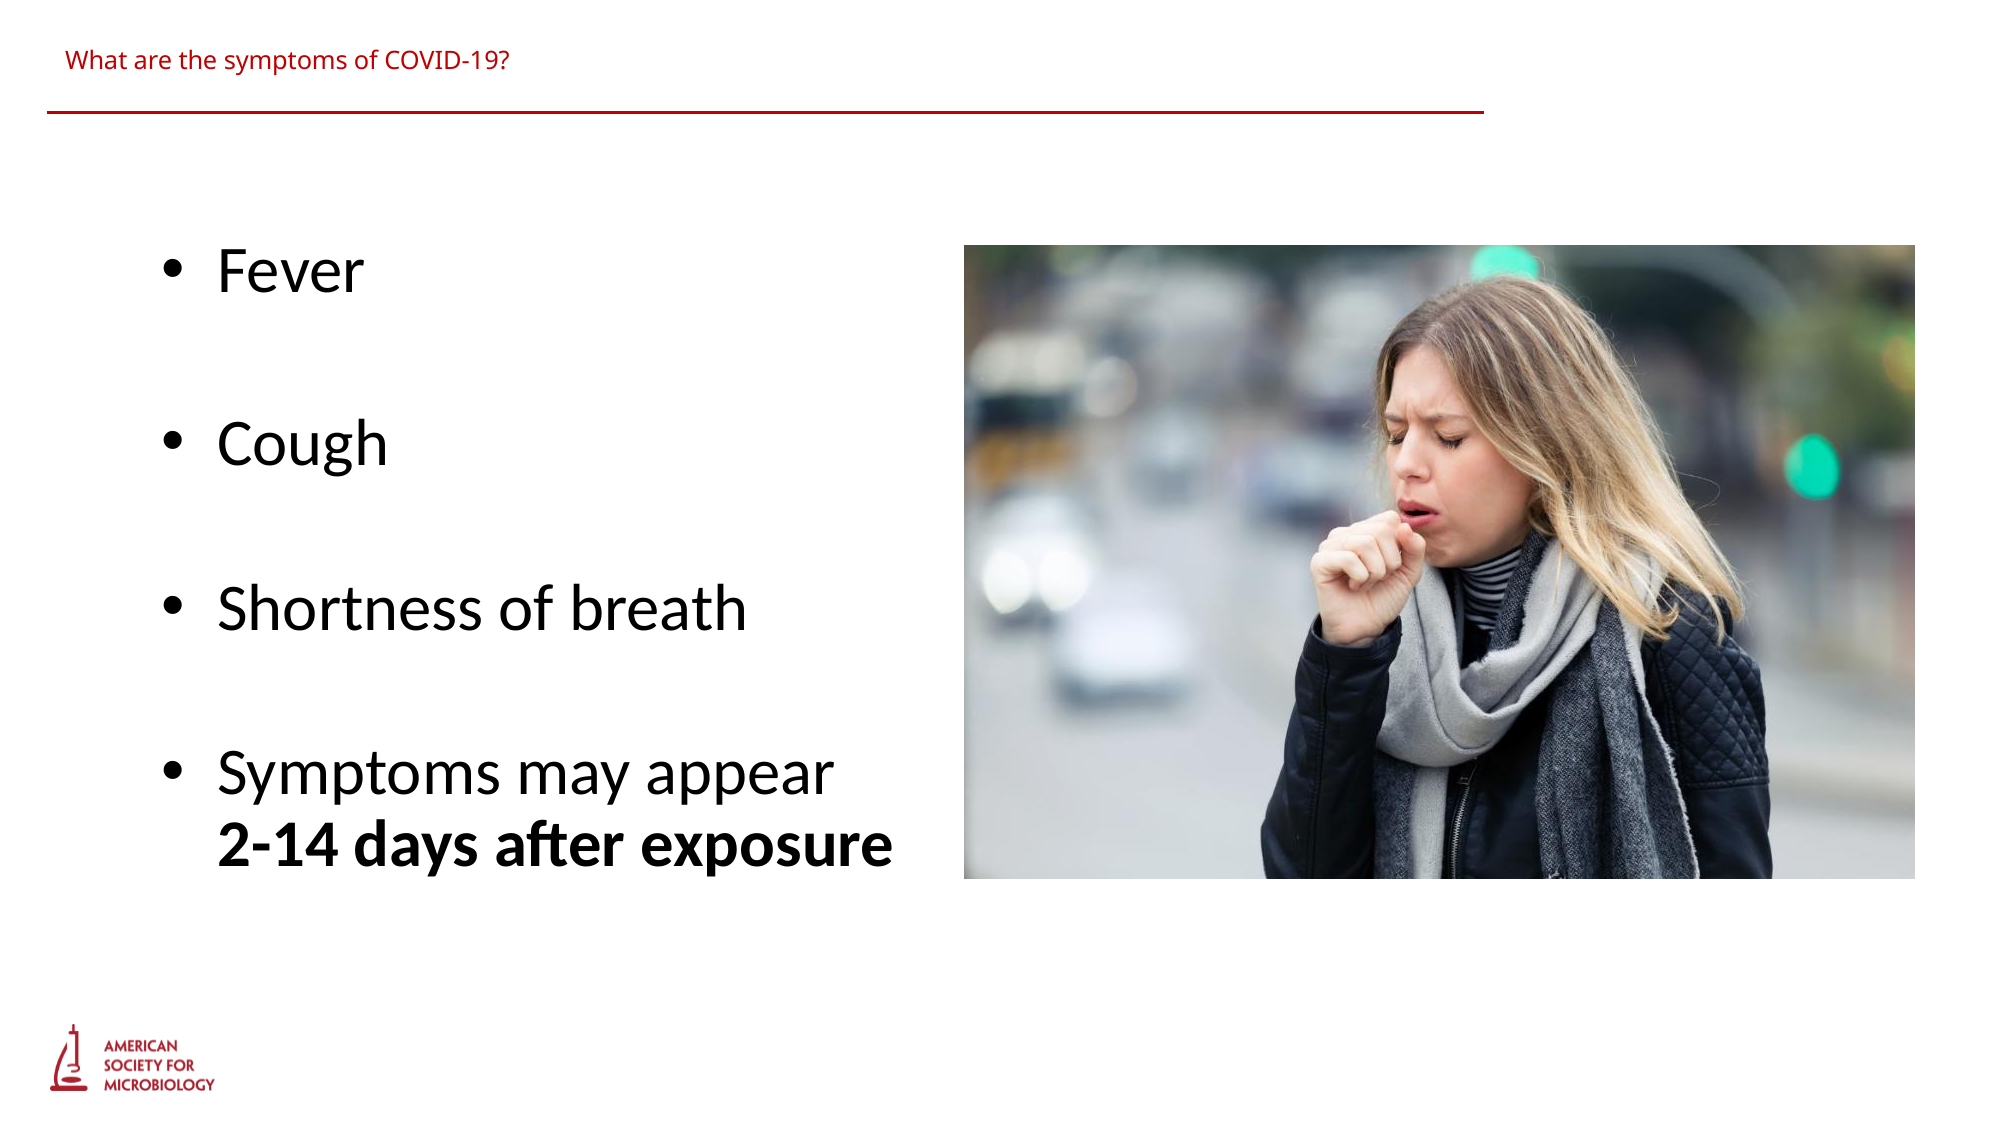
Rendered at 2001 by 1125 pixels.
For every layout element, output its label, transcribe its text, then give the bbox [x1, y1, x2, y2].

list Fever Cough Shortness of breath Symptoms may appear 2-14 days after exposure [145, 227, 1009, 832]
title What are the symptoms of COVID-19? [50, 12, 1967, 113]
picture [50, 1024, 215, 1091]
picture [964, 245, 1915, 879]
